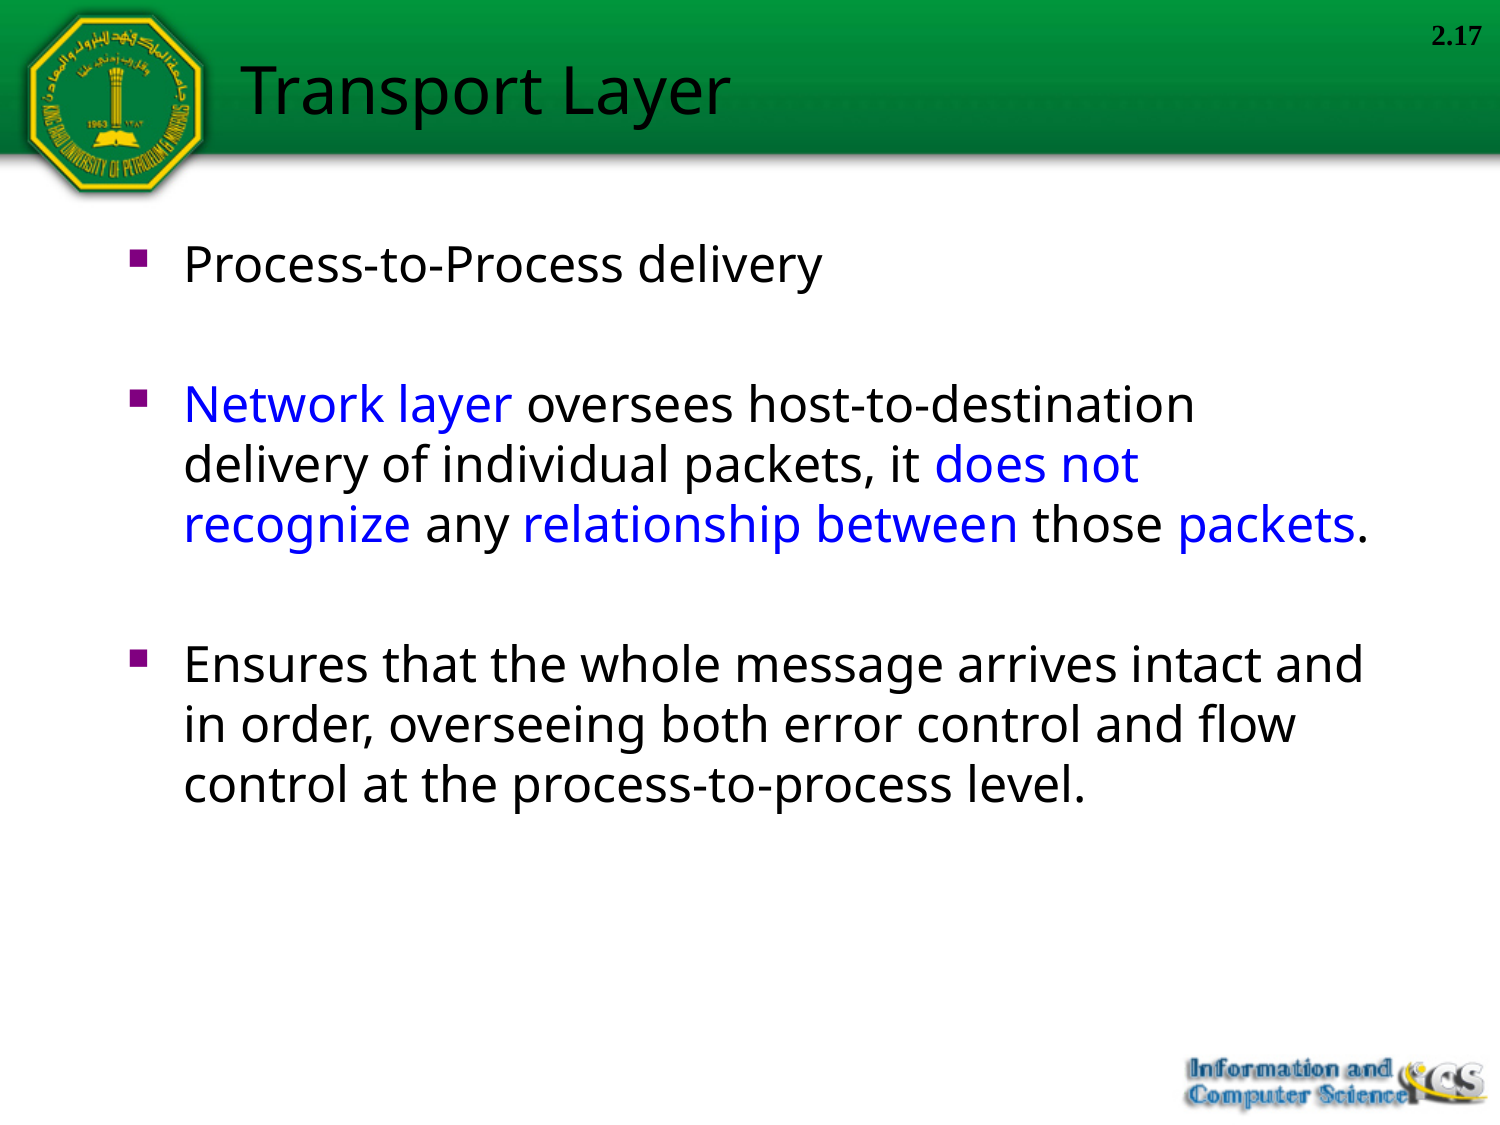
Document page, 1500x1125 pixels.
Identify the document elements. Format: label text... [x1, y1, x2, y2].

title Transport Layer [225, 24, 1475, 150]
picture [0, 0, 1500, 1125]
slide_number 2.17 [1387, 4, 1498, 65]
text_box Process-to-Process delivery Network layer oversees host-to-destination delivery of individual packets, it does not recognize any relationship between those packets. Ensures that the whole message arrives intact and in order, overseeing both error control and flow control at the process-to-process level. [112, 224, 1388, 1025]
